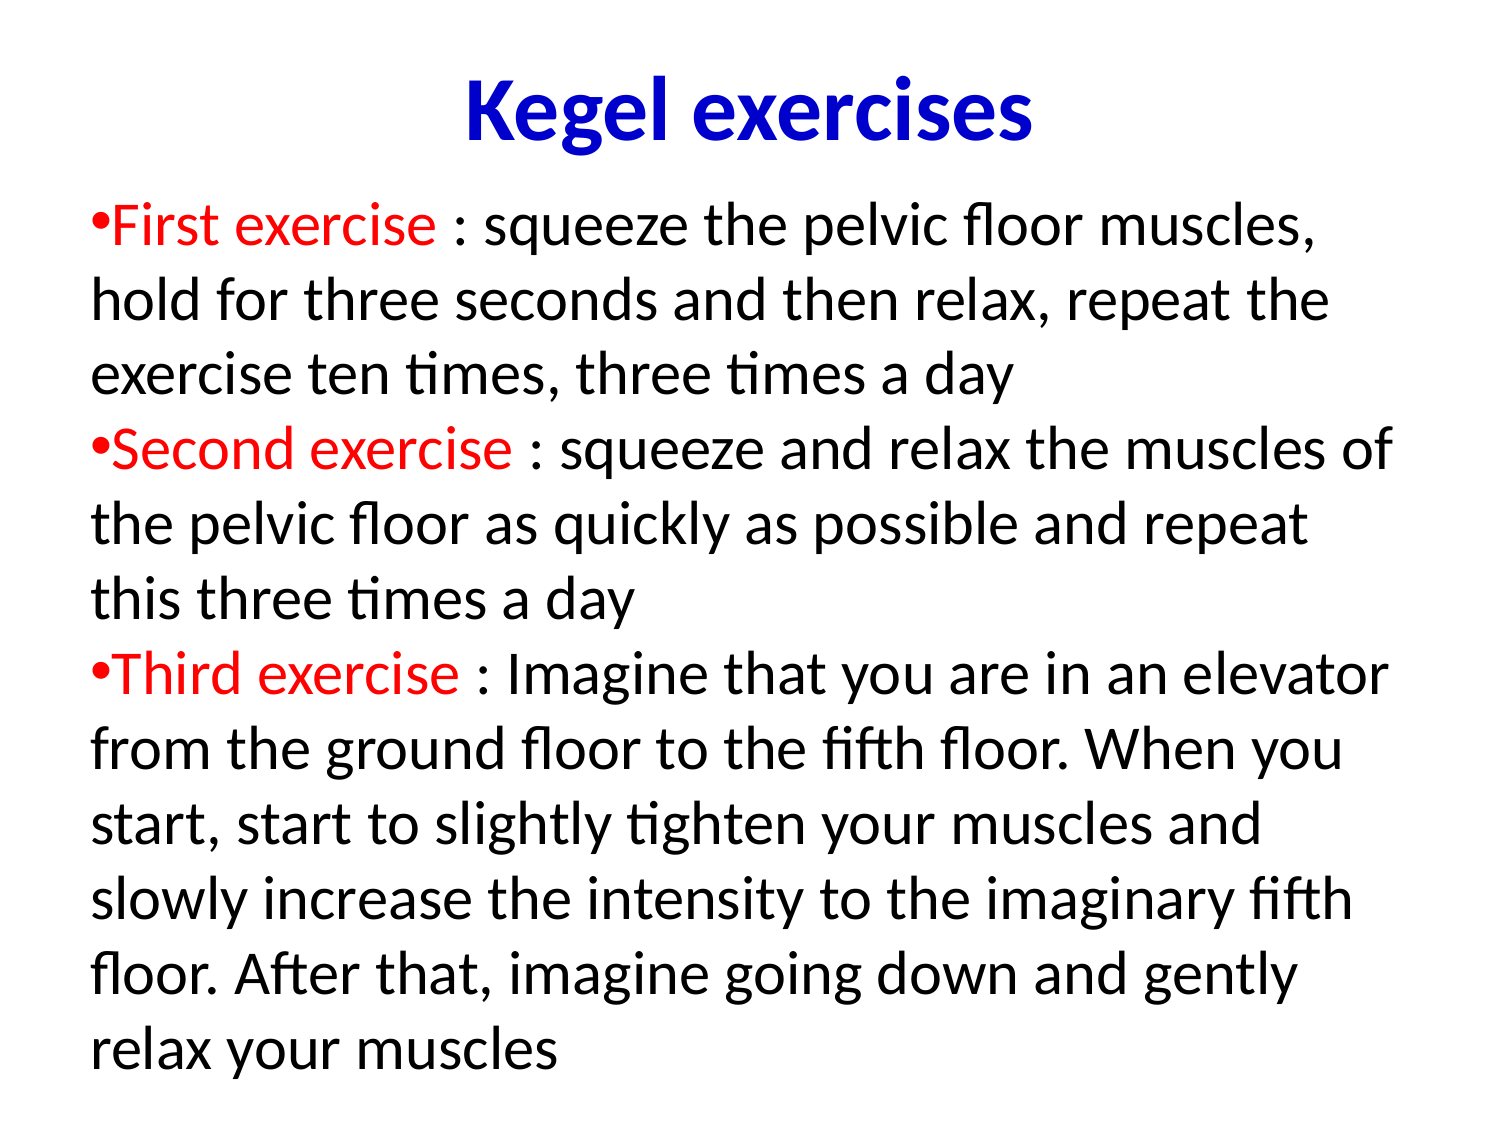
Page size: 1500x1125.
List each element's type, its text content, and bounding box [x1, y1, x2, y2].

list First exercise : squeeze the pelvic floor muscles, hold for three seconds and then relax, repeat the exercise ten times, three times a day Second exercise : squeeze and relax the muscles of the pelvic floor as quickly as possible and repeat this three times a day Third exercise : Imagine that you are in an elevator from the ground floor to the fifth floor. When you start, start to slightly tighten your muscles and slowly increase the intensity to the imaginary fifth floor. After that, imagine going down and gently relax your muscles [75, 174, 1425, 1075]
title Kegel exercises [75, 45, 1425, 163]
